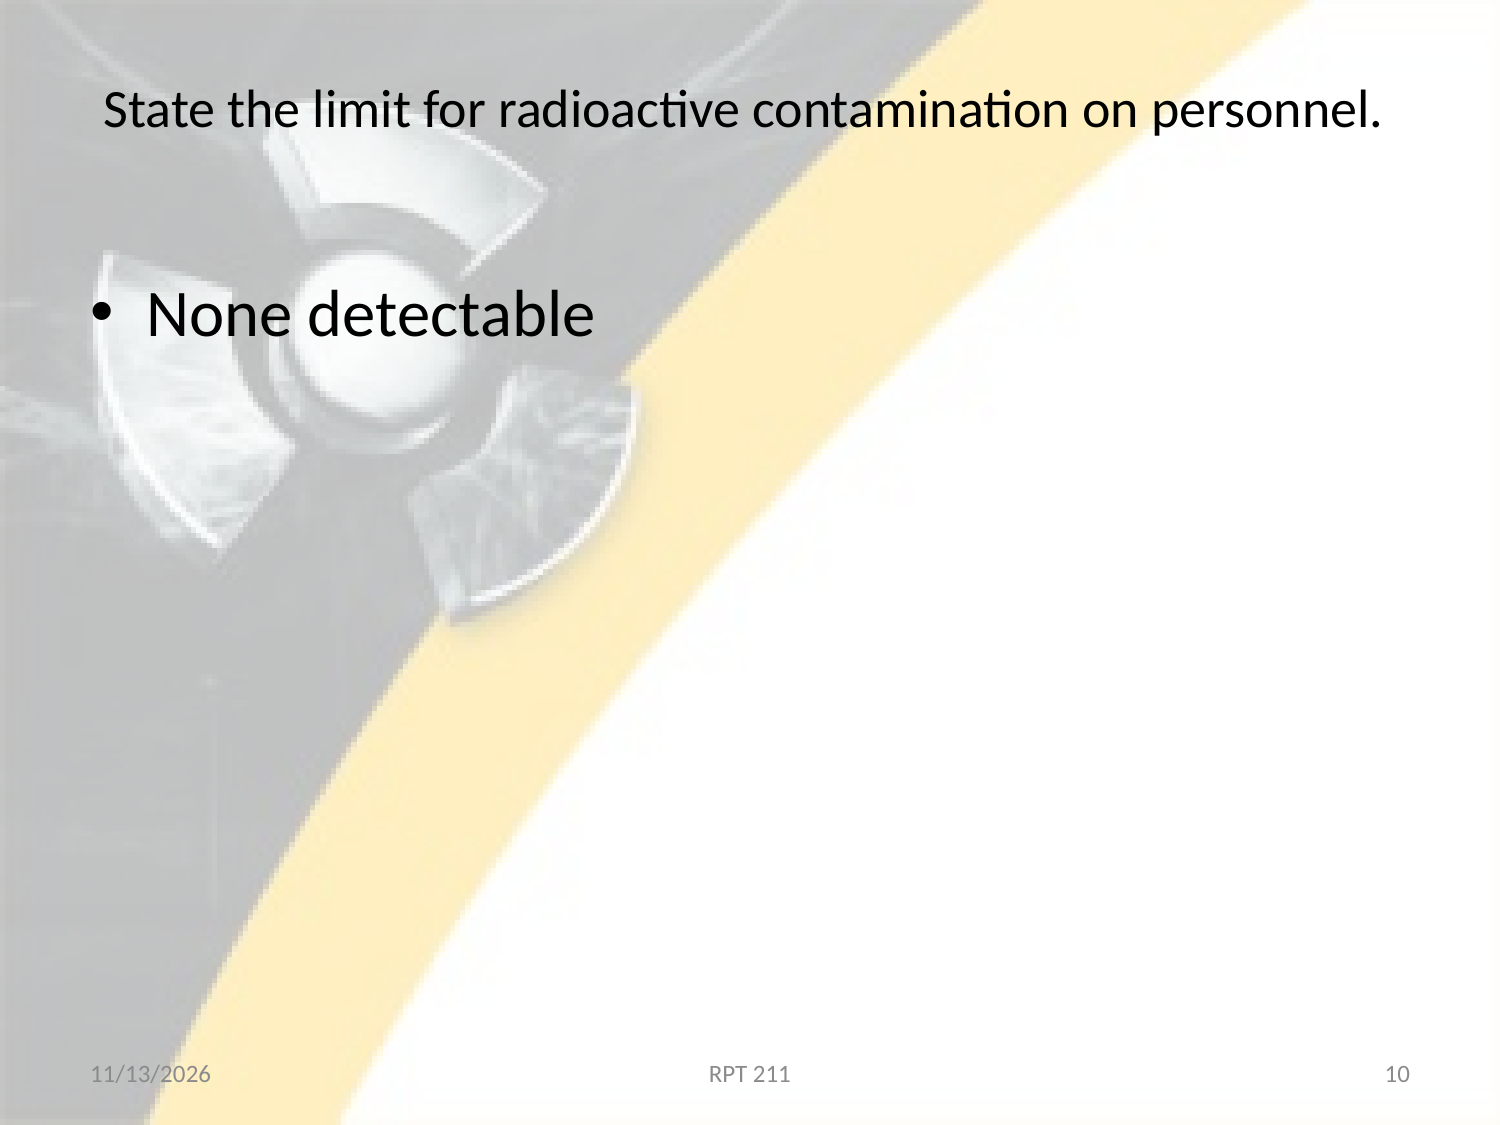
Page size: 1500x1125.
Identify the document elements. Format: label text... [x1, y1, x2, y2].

slide_number 10 [1074, 1042, 1425, 1103]
title State the limit for radioactive contamination on personnel. [75, 45, 1425, 233]
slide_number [75, 1042, 425, 1103]
footer RPT 211 [512, 1042, 988, 1103]
list None detectable [75, 262, 1425, 1005]
